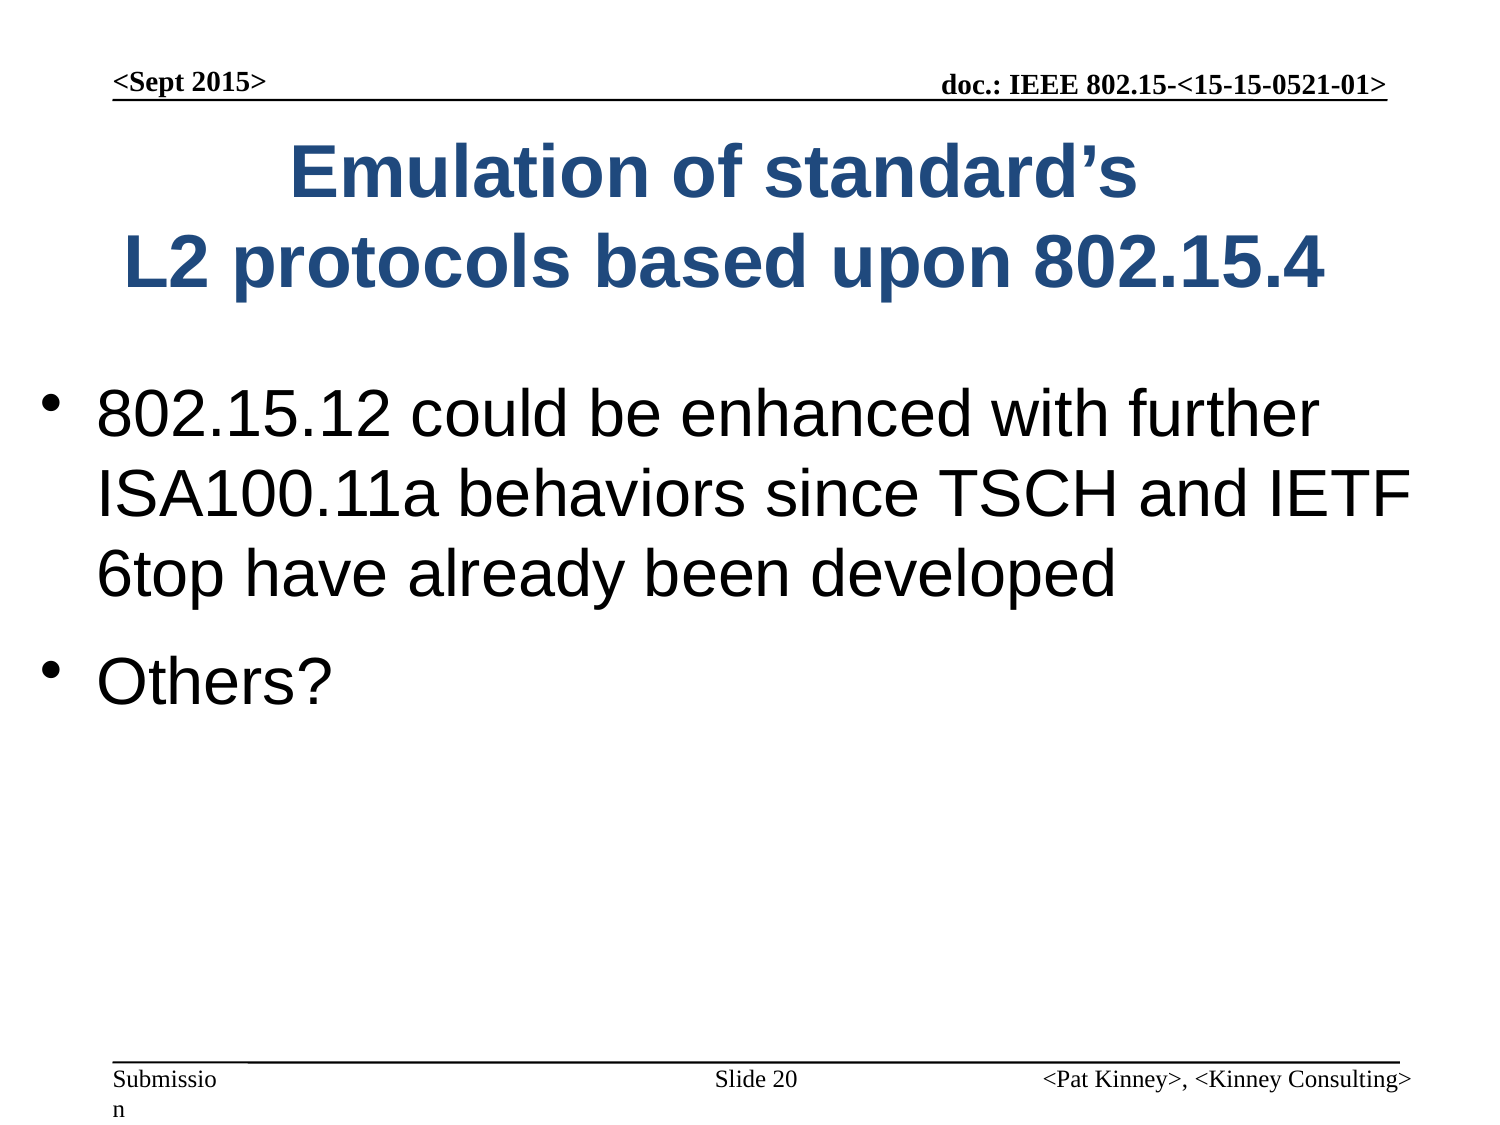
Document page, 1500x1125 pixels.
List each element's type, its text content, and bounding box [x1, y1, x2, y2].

title Emulation of standard’s L2 protocols based upon 802.15.4 [87, 125, 1363, 300]
list 802.15.12 could be enhanced with further ISA100.11a behaviors since TSCH and IETF 6top have already been developed Others? [24, 362, 1441, 838]
footer <Pat Kinney>, <Kinney Consulting> [900, 1062, 1413, 1093]
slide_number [112, 62, 375, 98]
slide_number Slide 20 [712, 1062, 800, 1093]
